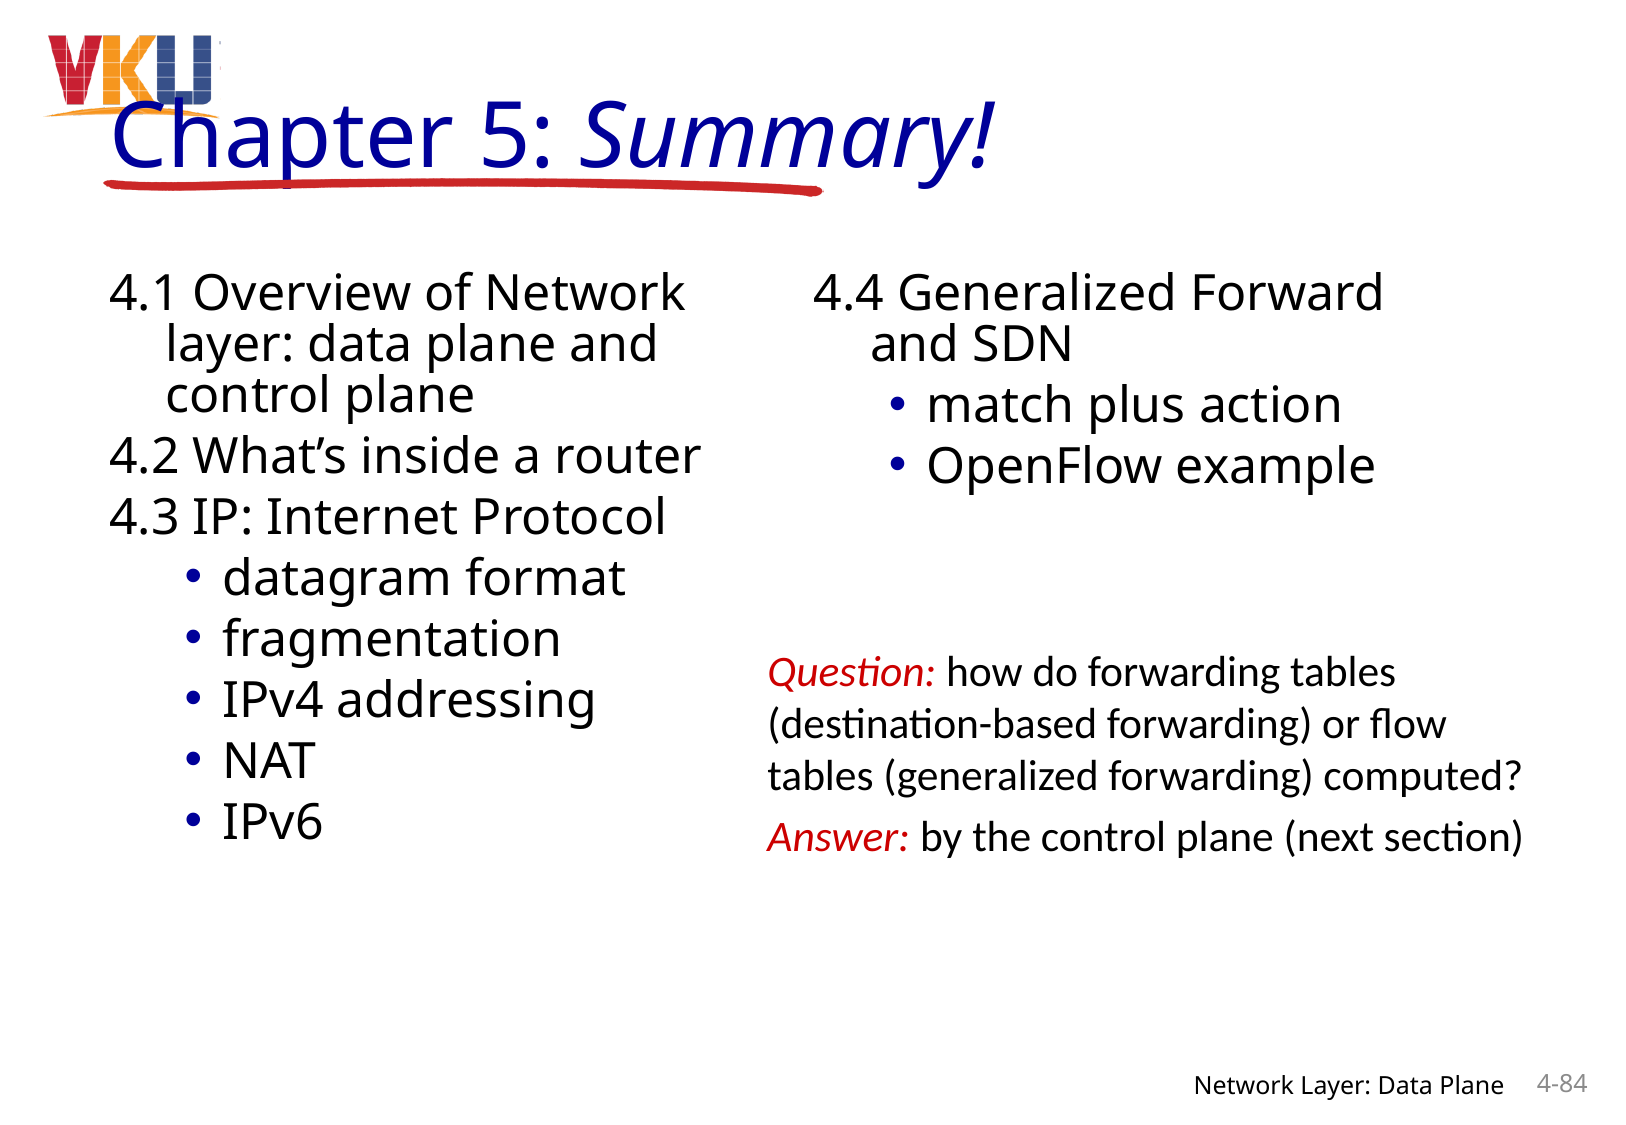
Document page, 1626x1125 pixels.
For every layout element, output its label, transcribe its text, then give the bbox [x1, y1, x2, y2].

picture [100, 172, 832, 202]
text_box 4.4 Generalized Forward and SDN match plus action OpenFlow example [798, 262, 1476, 653]
text_box 4.1 Overview of Network layer: data plane and control plane 4.2 What’s inside a router 4.3 IP: Internet Protocol datagram format fragmentation IPv4 addressing NAT IPv6 [94, 262, 785, 1025]
text_box Chapter 5: Summary! [94, 37, 1476, 225]
picture [32, 21, 228, 129]
slide_number 4-84 [1502, 1062, 1603, 1107]
footer Network Layer: Data Plane [1132, 1062, 1502, 1102]
list Question: how do forwarding tables (destination-based forwarding) or flow tables (generalized forwarding) computed? Answer: by the control plane (next section) [785, 635, 1565, 931]
